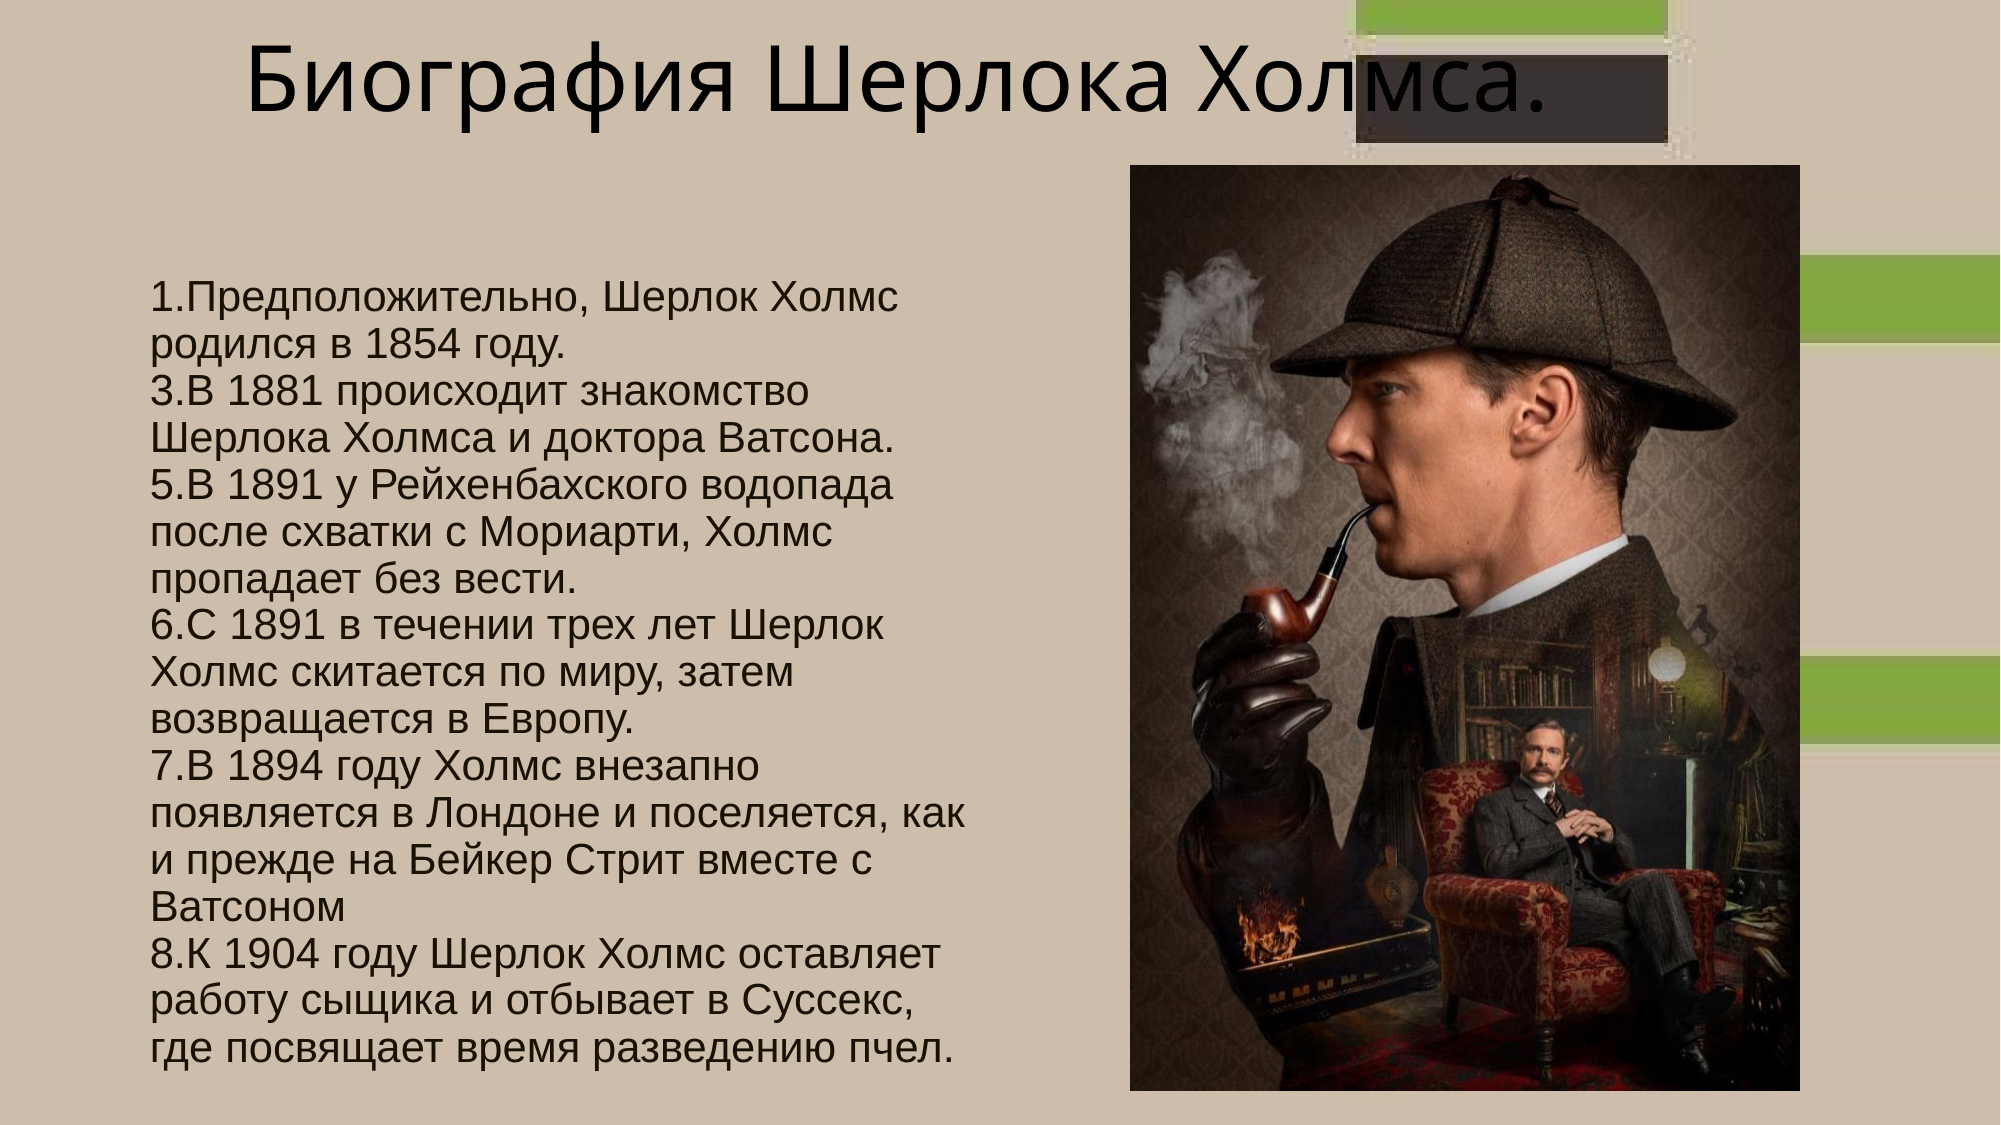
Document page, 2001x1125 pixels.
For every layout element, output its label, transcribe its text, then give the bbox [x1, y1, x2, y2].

list 1.Предположительно, Шерлок Холмс родился в 1854 году. 3.В 1881 происходит знакомство Шерлока Холмса и доктора Ватсона. 5.В 1891 у Рейхенбахского водопада после схватки с Мориарти, Холмс пропадает без вести. 6.С 1891 в течении трех лет Шерлок Холмс скитается по миру, затем возвращается в Европу. 7.В 1894 году Холмс внезапно появляется в Лондоне и поселяется, как и прежде на Бейкер Стрит вместе с Ватсоном 8.К 1904 году Шерлок Холмс оставляет работу сыщика и отбывает в Суссекс, где посвящает время разведению пчел. [134, 207, 1002, 1092]
title Биография Шерлока Холмса. [228, 7, 1636, 157]
picture [0, 0, 2001, 1125]
